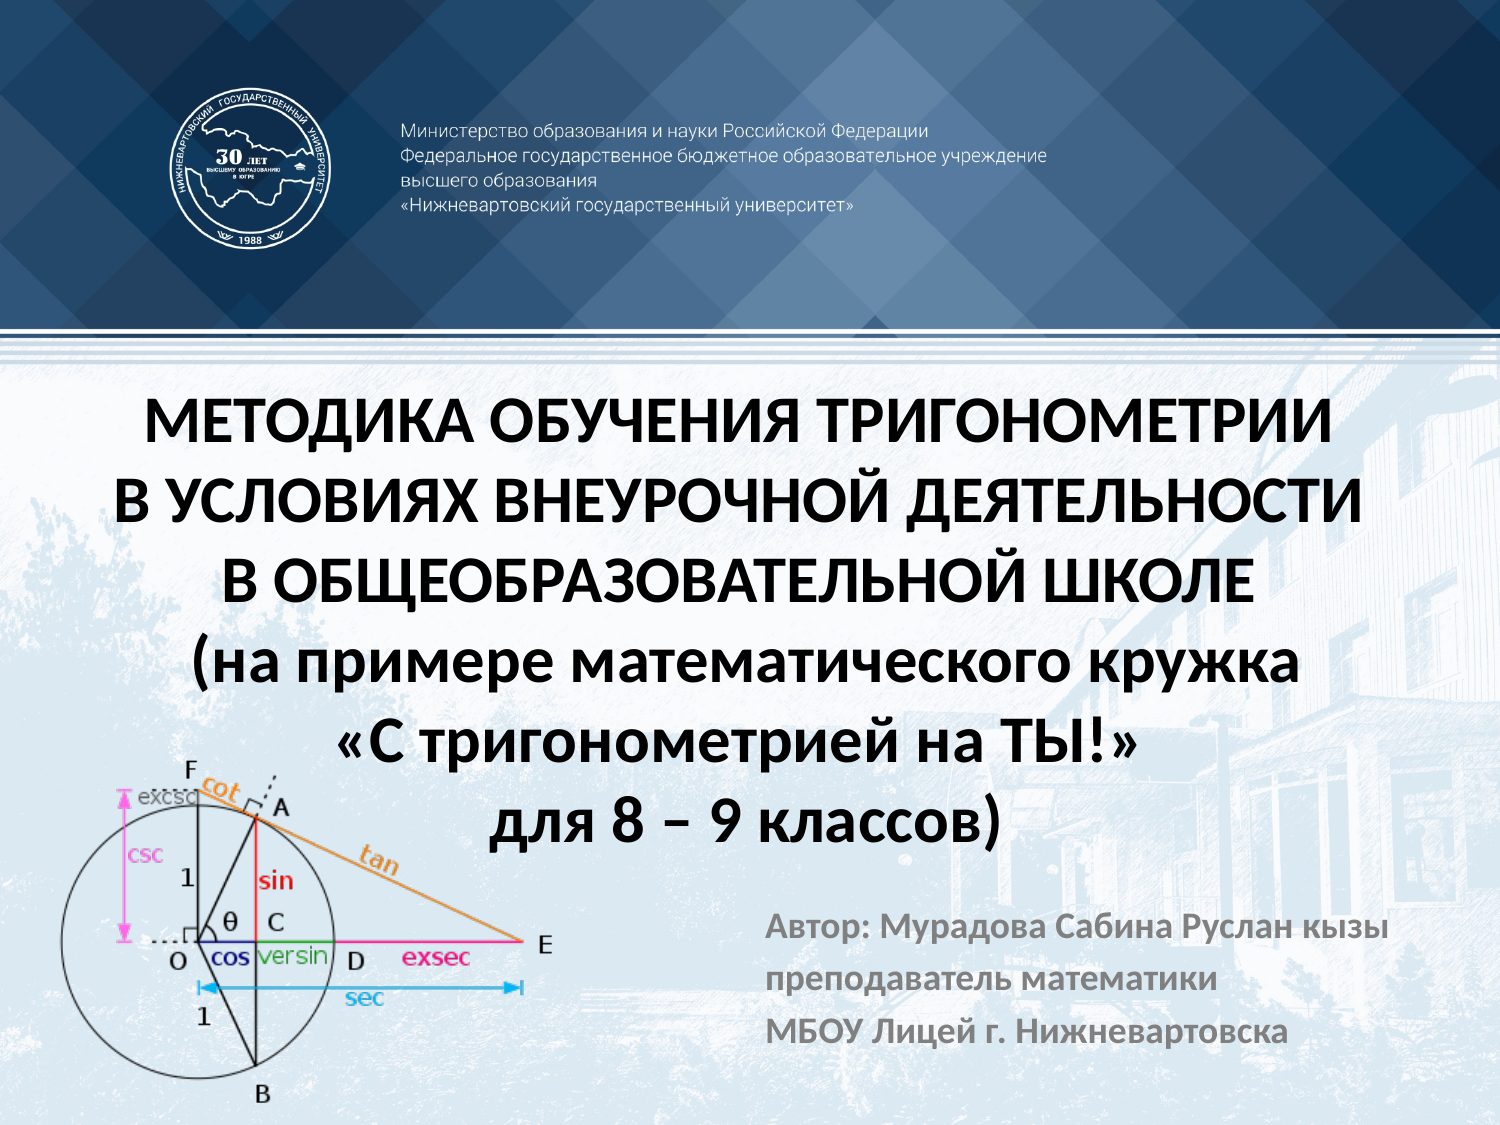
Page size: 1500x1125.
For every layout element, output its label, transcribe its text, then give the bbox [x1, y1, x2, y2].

subtitle Автор: Мурадова Сабина Руслан кызы преподаватель математики МБОУ Лицей г. Нижневартовска [750, 893, 1493, 1071]
picture [0, 0, 1500, 1125]
title МЕТОДИКА ОБУЧЕНИЯ ТРИГОНОМЕТРИИ В УСЛОВИЯХ ВНЕУРОЧНОЙ ДЕЯТЕЛЬНОСТИ В ОБЩЕОБРАЗОВАТЕЛЬНОЙ ШКОЛЕ (на примере математического кружка «С тригонометрией на ТЫ!» для 8 – 9 классов) [53, 444, 1441, 787]
